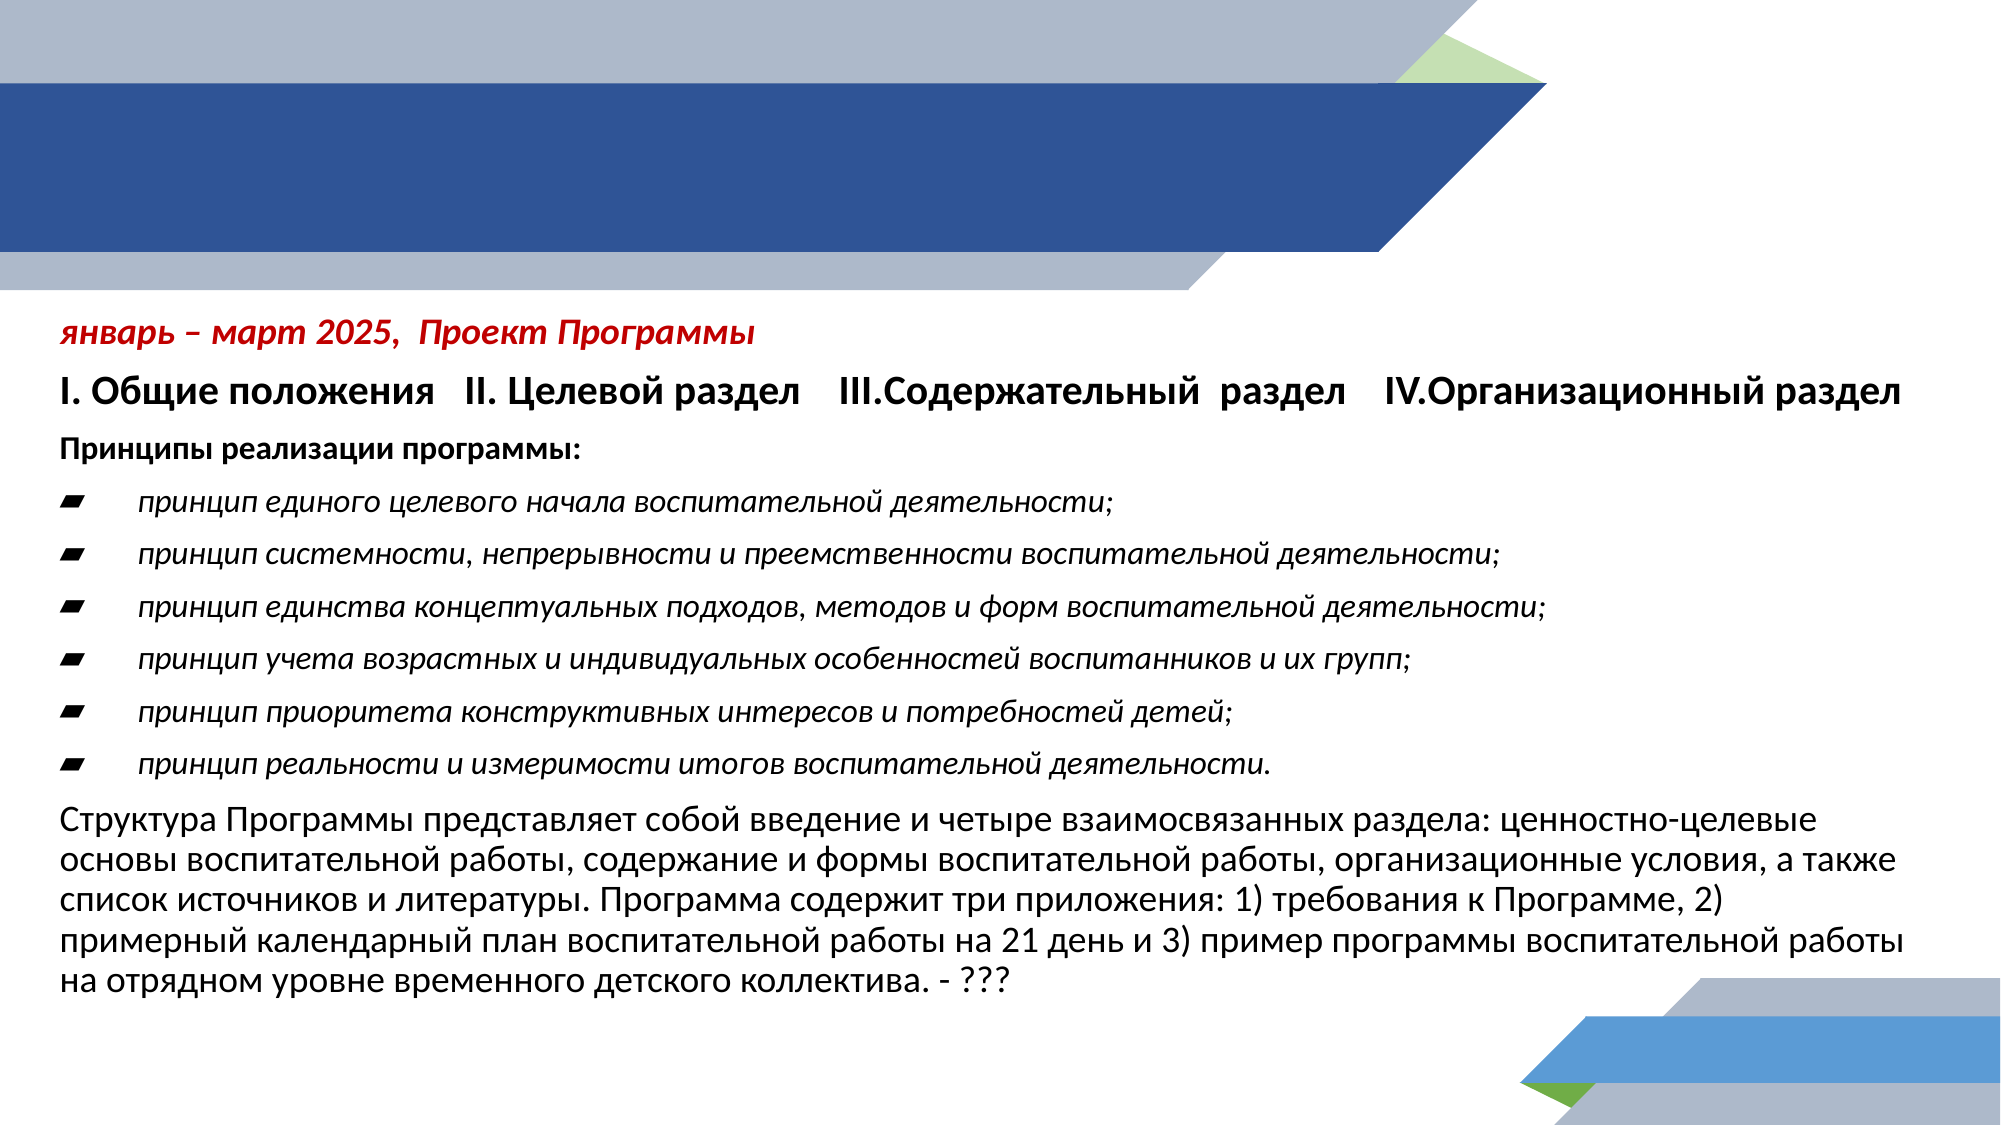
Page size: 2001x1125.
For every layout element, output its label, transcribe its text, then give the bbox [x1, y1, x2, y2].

list январь – март 2025, Проект Программы I. Общие положения II. Целевой раздел III.Содержательный раздел IV.Организационный раздел Принципы реализации программы: принцип единого целевого начала воспитательной деятельности; принцип системности, непрерывности и преемственности воспитательной деятельности; принцип единства концептуальных подходов, методов и форм воспитательной деятельности; принцип учета возрастных и индивидуальных особенностей воспитанников и их групп; принцип приоритета конструктивных интересов и потребностей детей; принцип реальности и измеримости итогов воспитательной деятельности. Структура Программы представляет собой введение и четыре взаимосвязанных раздела: ценностно-целевые основы воспитательной работы, содержание и формы воспитательной работы, организационные условия, а также список источников и литературы. Программа содержит три приложения: 1) требования к Программе, 2) примерный календарный план воспитательной работы на 21 день и 3) пример программы воспитательной работы на отрядном уровне временного детского коллектива. - ??? [22, 79, 1936, 1087]
